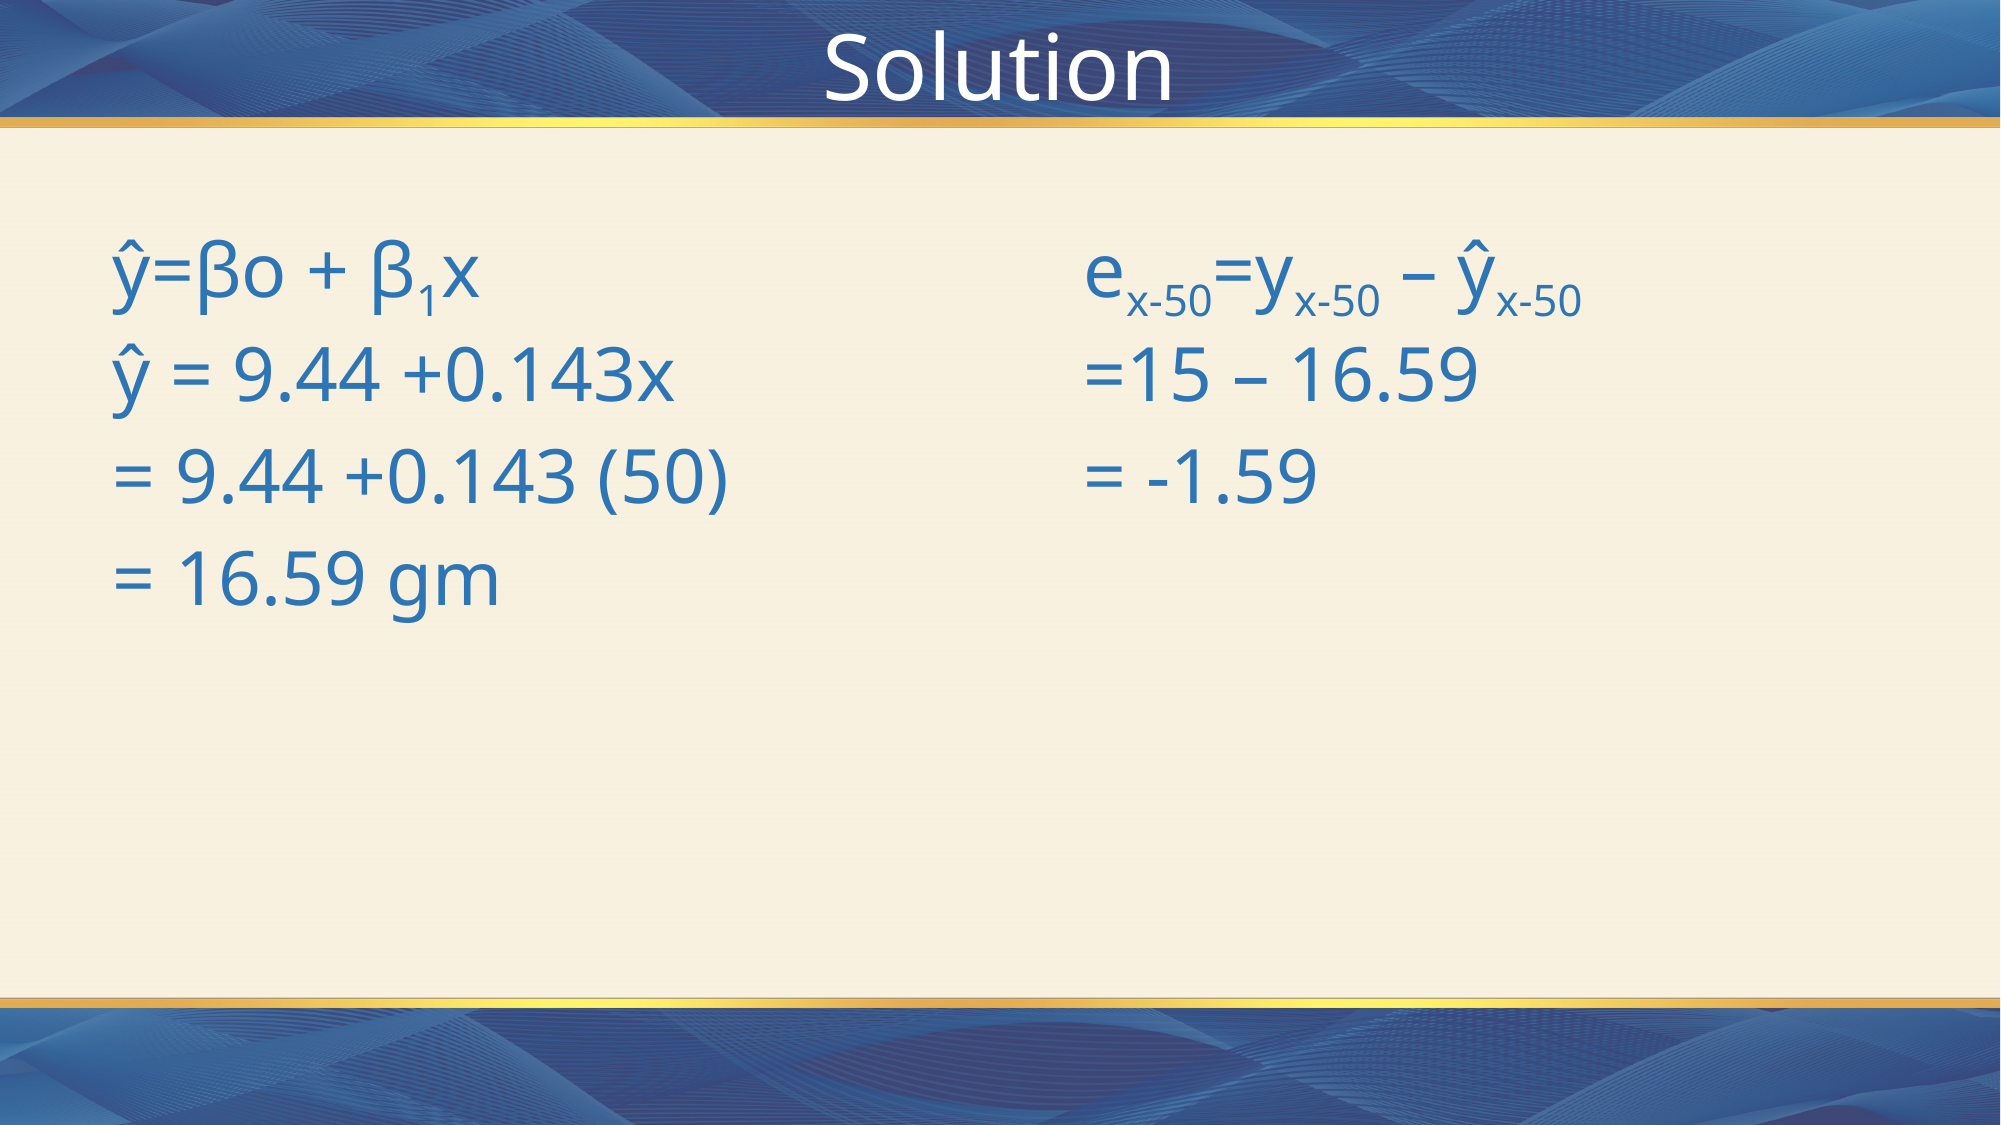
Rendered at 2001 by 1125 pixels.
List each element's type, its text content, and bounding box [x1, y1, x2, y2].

text_box ex-50=yx-50 – ŷx-50 =15 – 16.59 = -1.59 [1068, 216, 1895, 904]
text_box ŷ=βo + β1x ŷ = 9.44 +0.143x = 9.44 +0.143 (50) = 16.59 gm [97, 216, 924, 904]
picture [0, 0, 2001, 1125]
title Solution [137, 7, 1863, 136]
